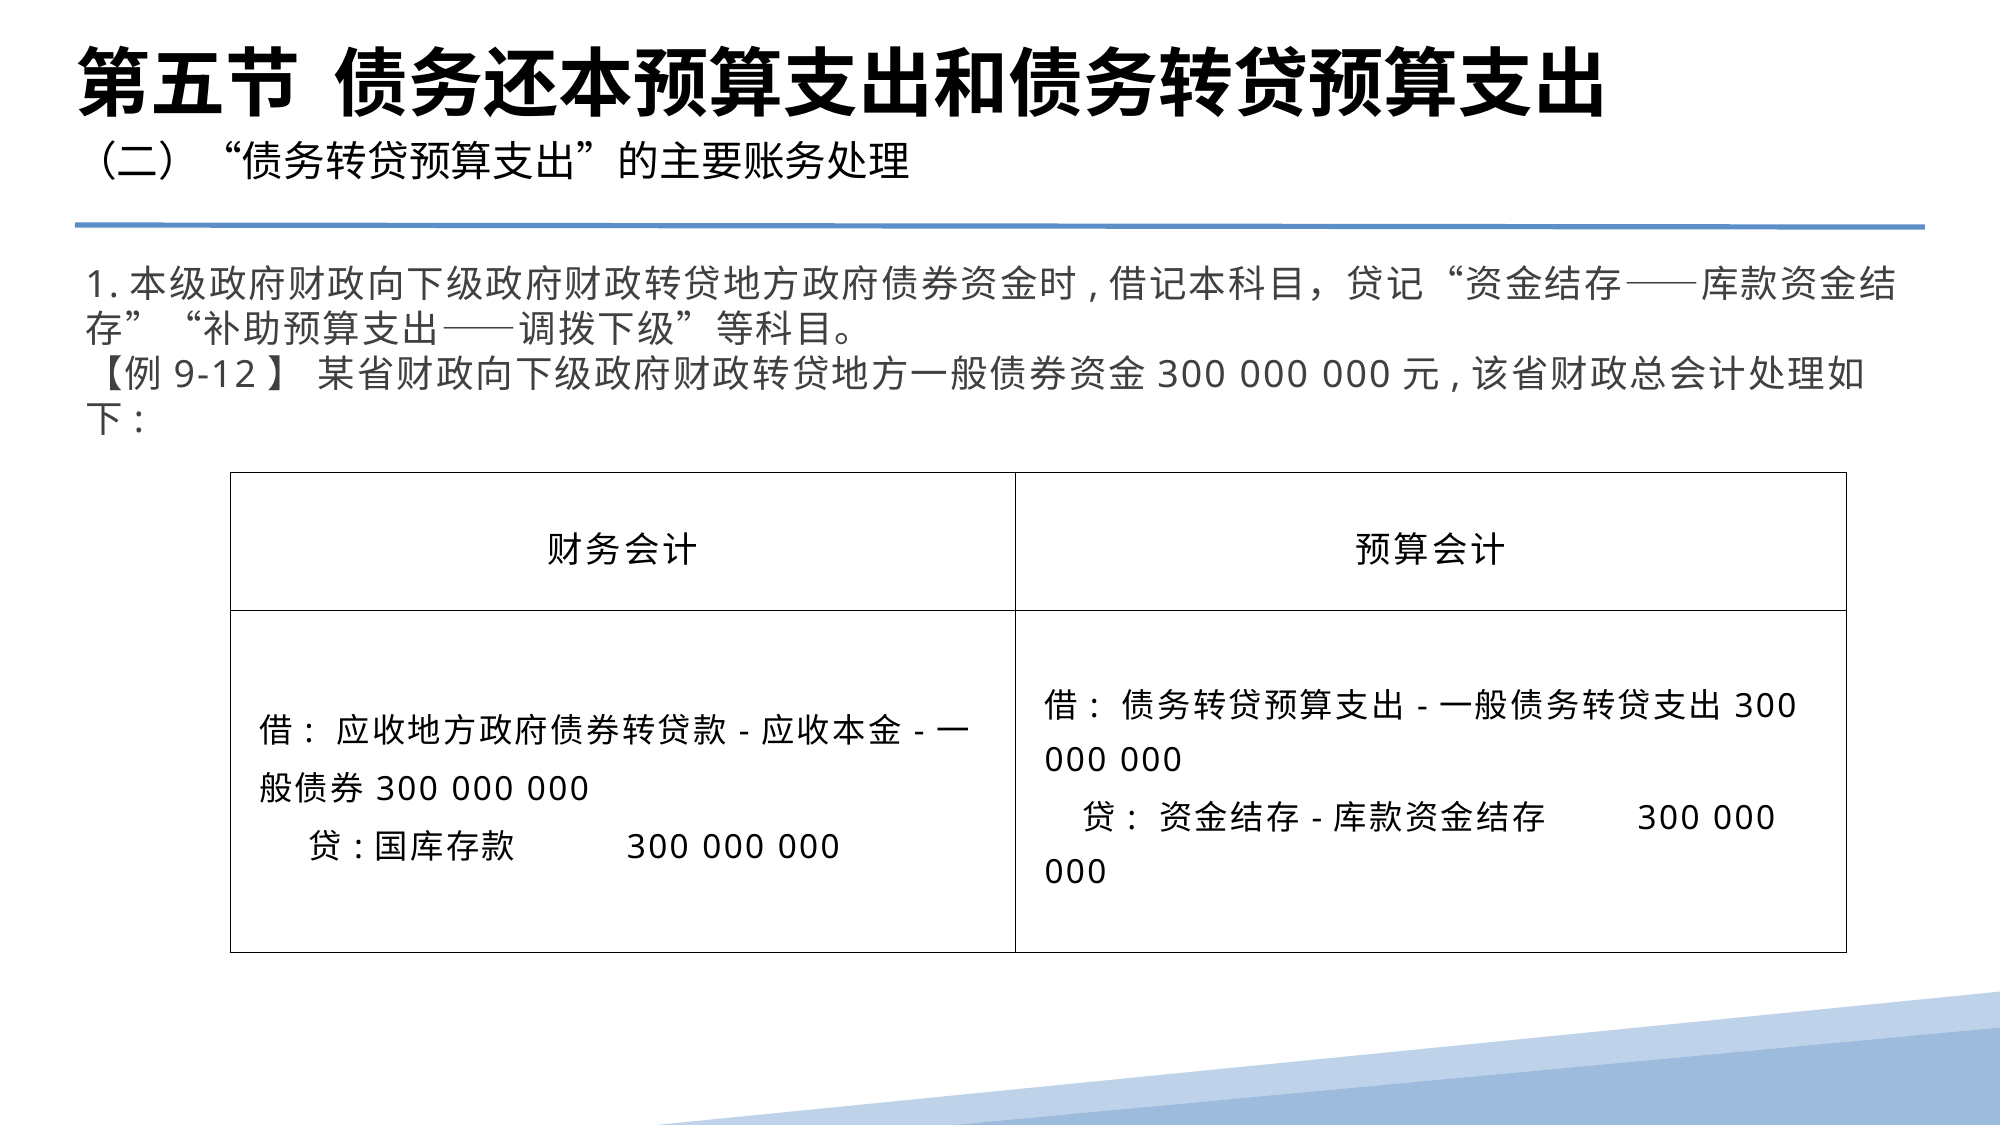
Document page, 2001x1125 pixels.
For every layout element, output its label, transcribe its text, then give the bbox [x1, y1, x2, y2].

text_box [656, 991, 2000, 1125]
table_header 财务会计 [231, 473, 1015, 610]
table_header 预算会计 [1016, 473, 1846, 610]
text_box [74, 224, 1925, 228]
text_box 1.本级政府财政向下级政府财政转贷地方政府债券资金时,借记本科目，贷记“资金结存——库款资金结存”“补助预算支出——调拨下级”等科目。 【例9-12】 某省财政向下级政府财政转贷地方一般债券资金300 000 000元,该省财政总会计处理如下: [75, 240, 1925, 514]
text_box 第五节 债务还本预算支出和债务转贷预算支出 [75, 24, 1925, 124]
table_cell 借: 应收地方政府债券转贷款-应收本金-一般债券300 000 000 贷:国库存款 300 000 000 [231, 611, 1015, 952]
text_box （二）“债务转贷预算支出”的主要账务处理 [75, 124, 1925, 200]
table_cell 借: 债务转贷预算支出-一般债务转贷支出300 000 000 贷: 资金结存-库款资金结存 300 000 000 [1016, 611, 1846, 952]
